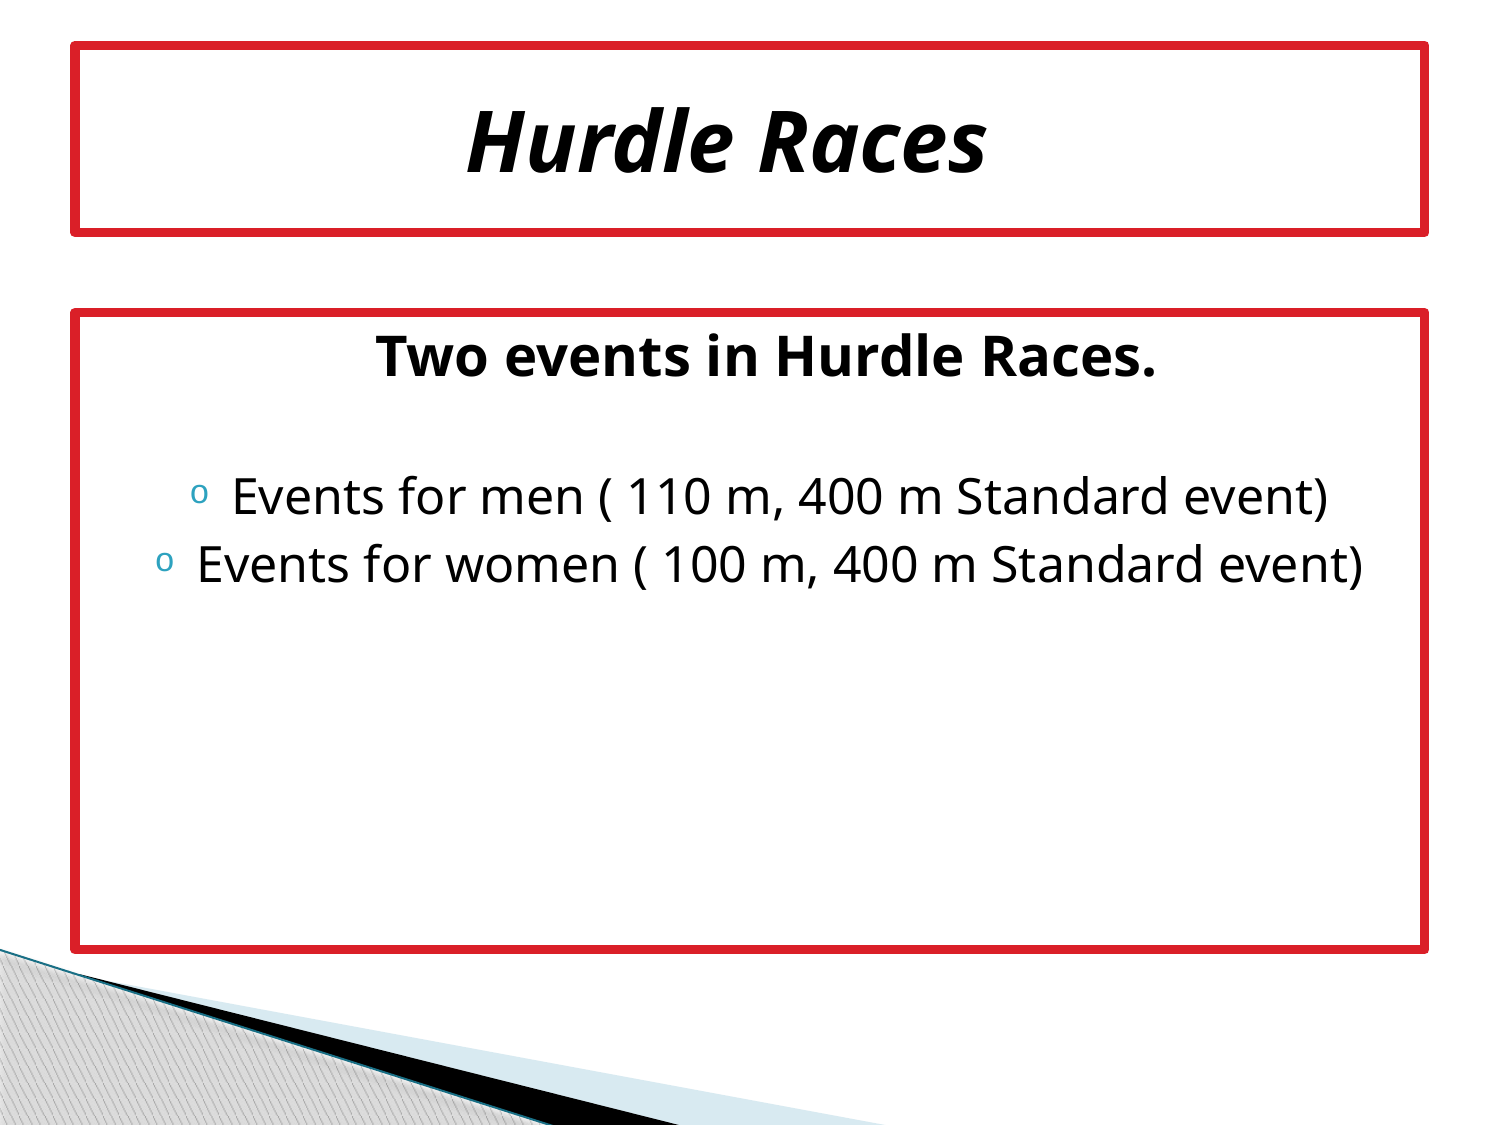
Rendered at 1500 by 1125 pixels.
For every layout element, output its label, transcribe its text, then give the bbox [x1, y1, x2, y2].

title Hurdle Races [70, 41, 1429, 237]
list Two events in Hurdle Races. Events for men ( 110 m, 400 m Standard event) Events for women ( 100 m, 400 m Standard event) [70, 308, 1429, 954]
